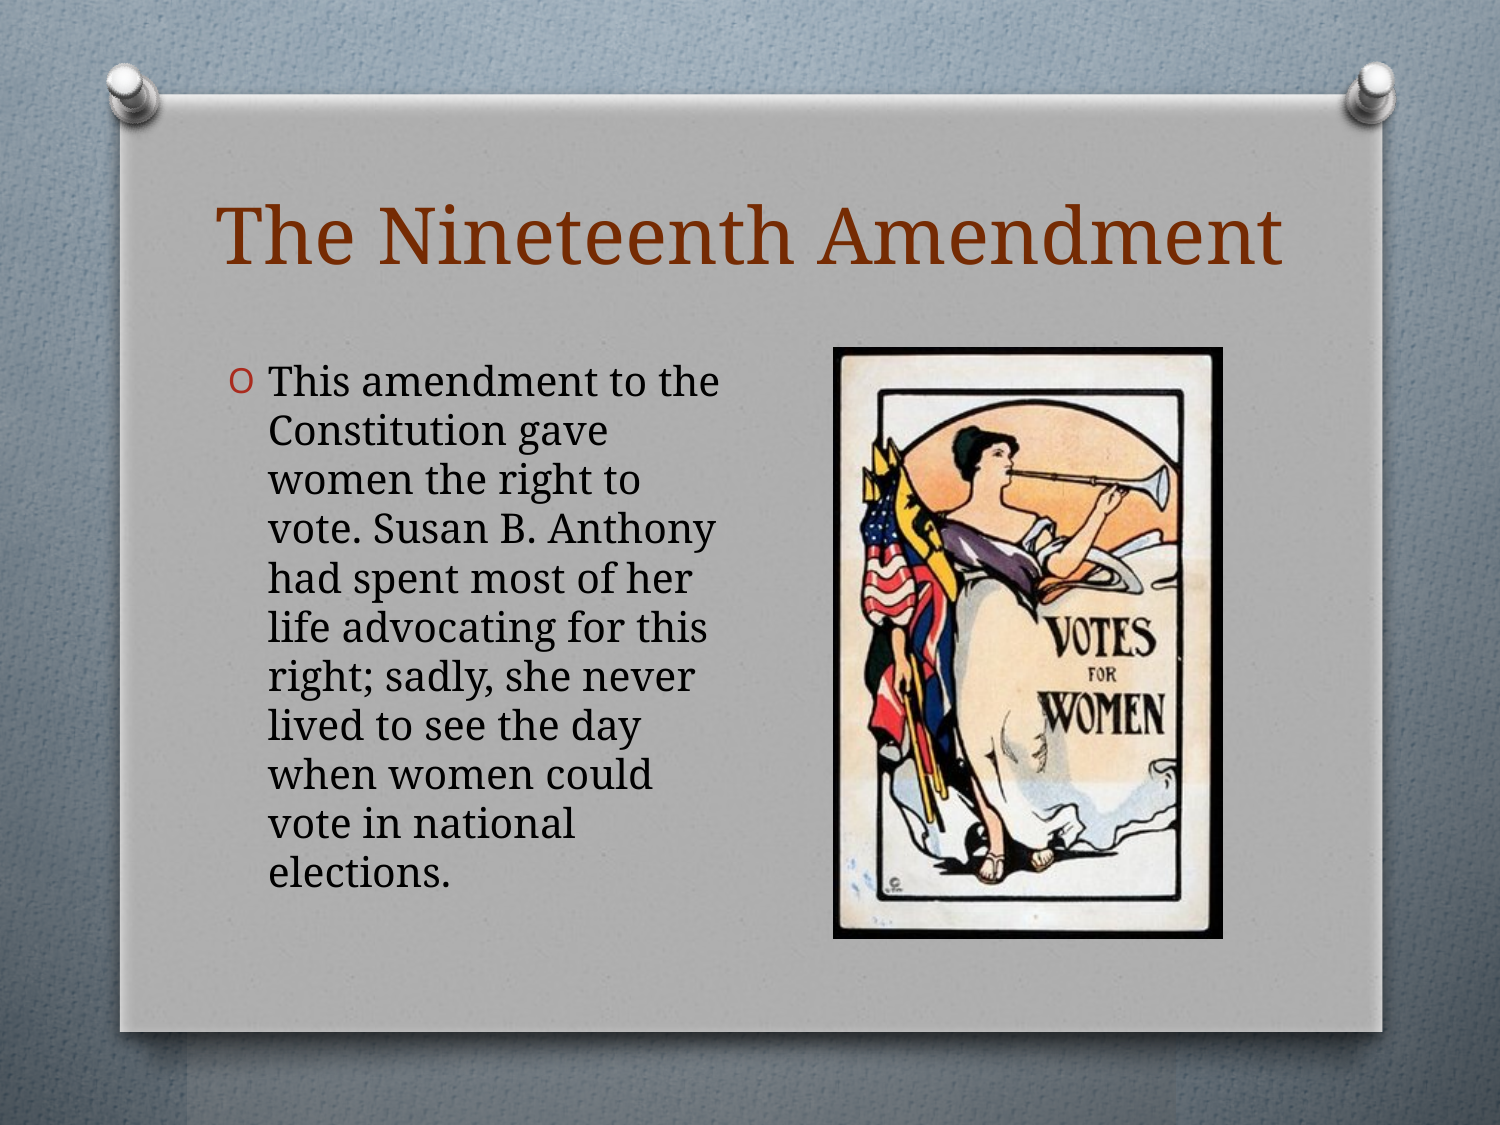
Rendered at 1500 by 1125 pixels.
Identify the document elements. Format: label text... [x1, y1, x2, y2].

title The Nineteenth Amendment [179, 134, 1323, 332]
picture [75, 29, 198, 153]
picture [1317, 35, 1439, 156]
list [832, 347, 1223, 940]
list This amendment to the Constitution gave women the right to vote. Susan B. Anthony had spent most of her life advocating for this right; sadly, she never lived to see the day when women could vote in national elections. [213, 348, 738, 939]
